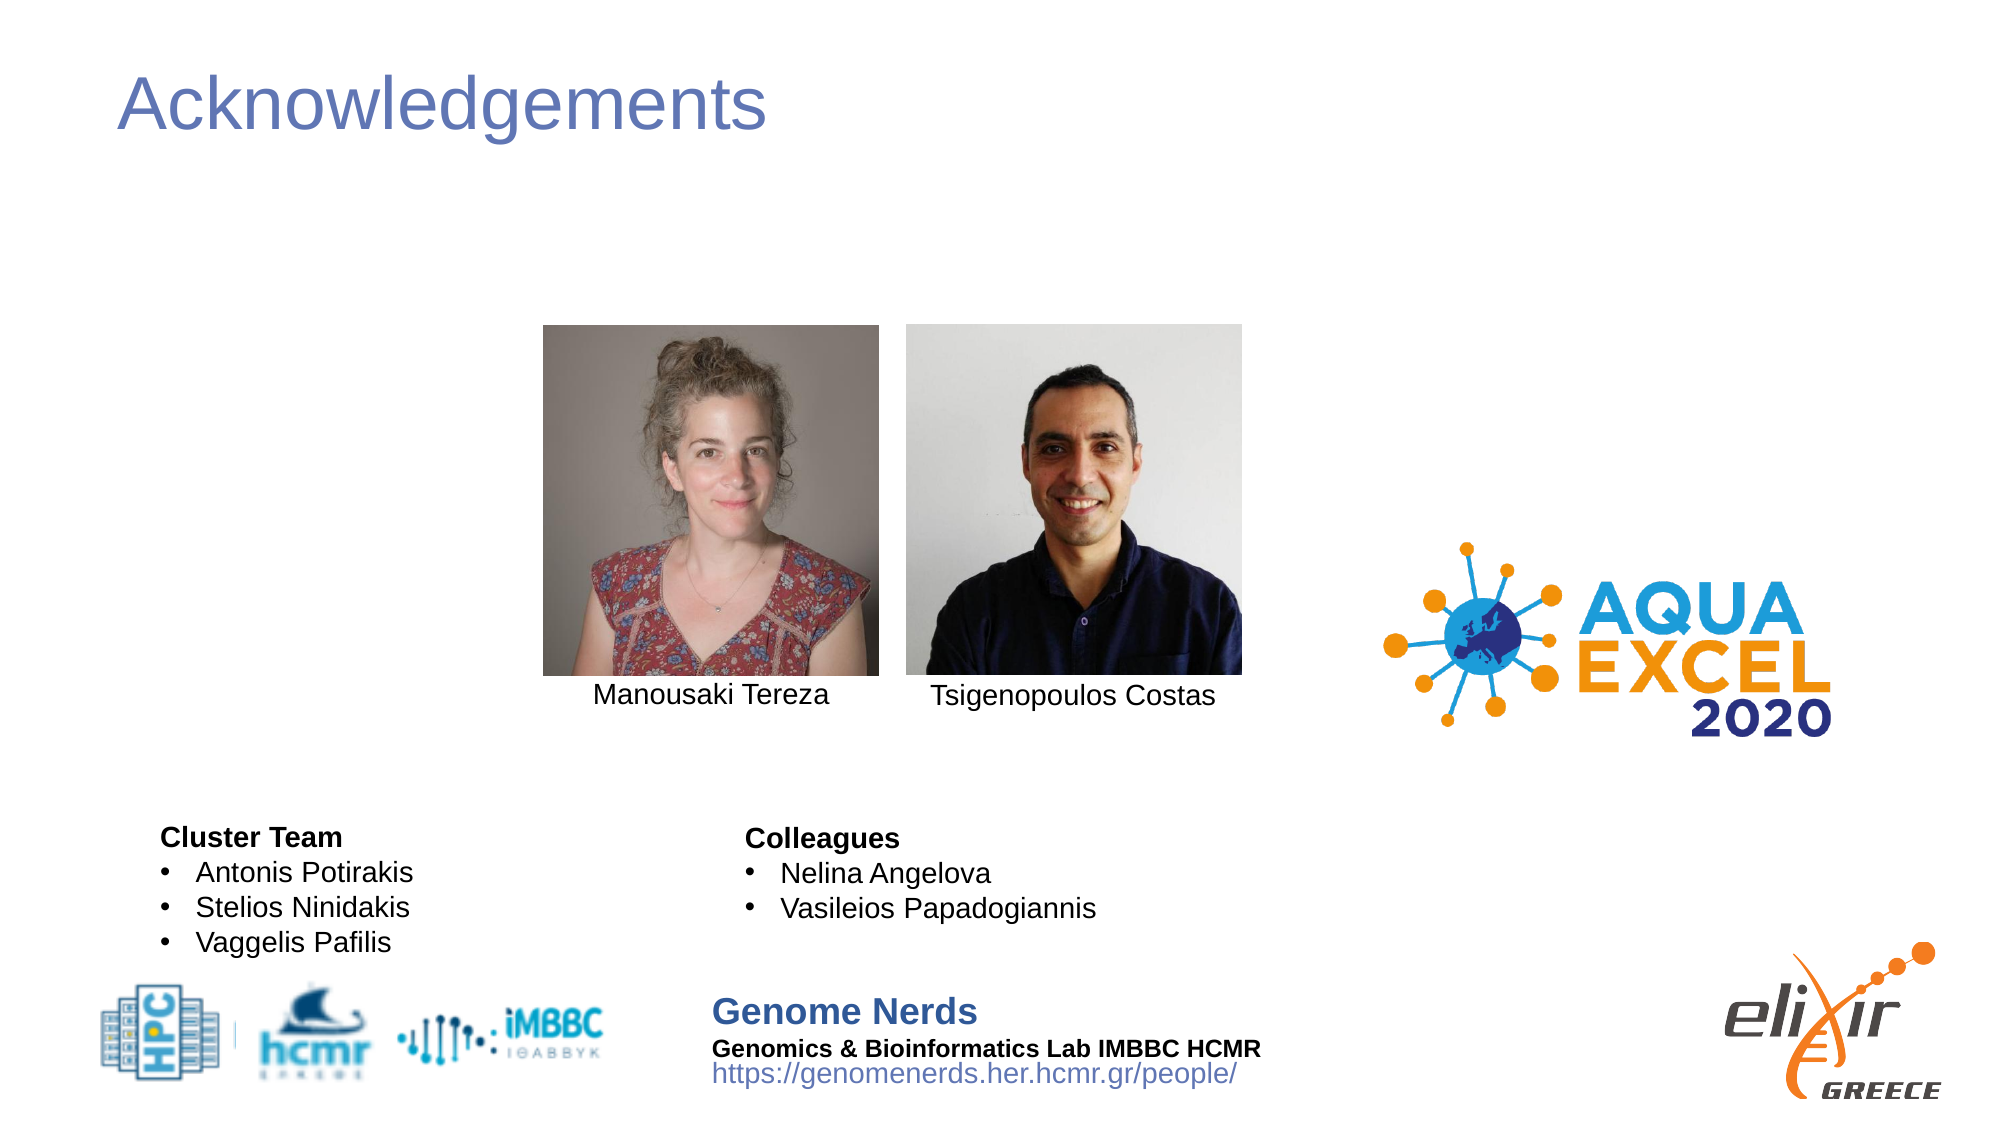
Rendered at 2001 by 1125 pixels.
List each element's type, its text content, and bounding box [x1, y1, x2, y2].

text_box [91, 967, 974, 1105]
picture [1724, 942, 1942, 1099]
picture [1381, 541, 1832, 738]
picture [906, 324, 1243, 676]
text_box Tsigenopoulos Costas [848, 668, 1299, 754]
picture [543, 325, 879, 677]
list [116, 250, 1900, 965]
text_box Genome Nerds Genomics & Bioinformatics Lab IMBBC HCMR [979, 979, 1287, 1046]
title Acknowledgements [117, 54, 1902, 161]
text_box Manousaki Tereza [486, 668, 848, 753]
text_box https://genomenerds.her.hcmr.gr/people/ [979, 1046, 1287, 1097]
text_box Cluster Team Antonis Potirakis Stelios Ninidakis Vaggelis Pafilis [145, 811, 596, 966]
text_box Colleagues Nelina Angelova Vasileios Papadogiannis [730, 811, 1181, 932]
